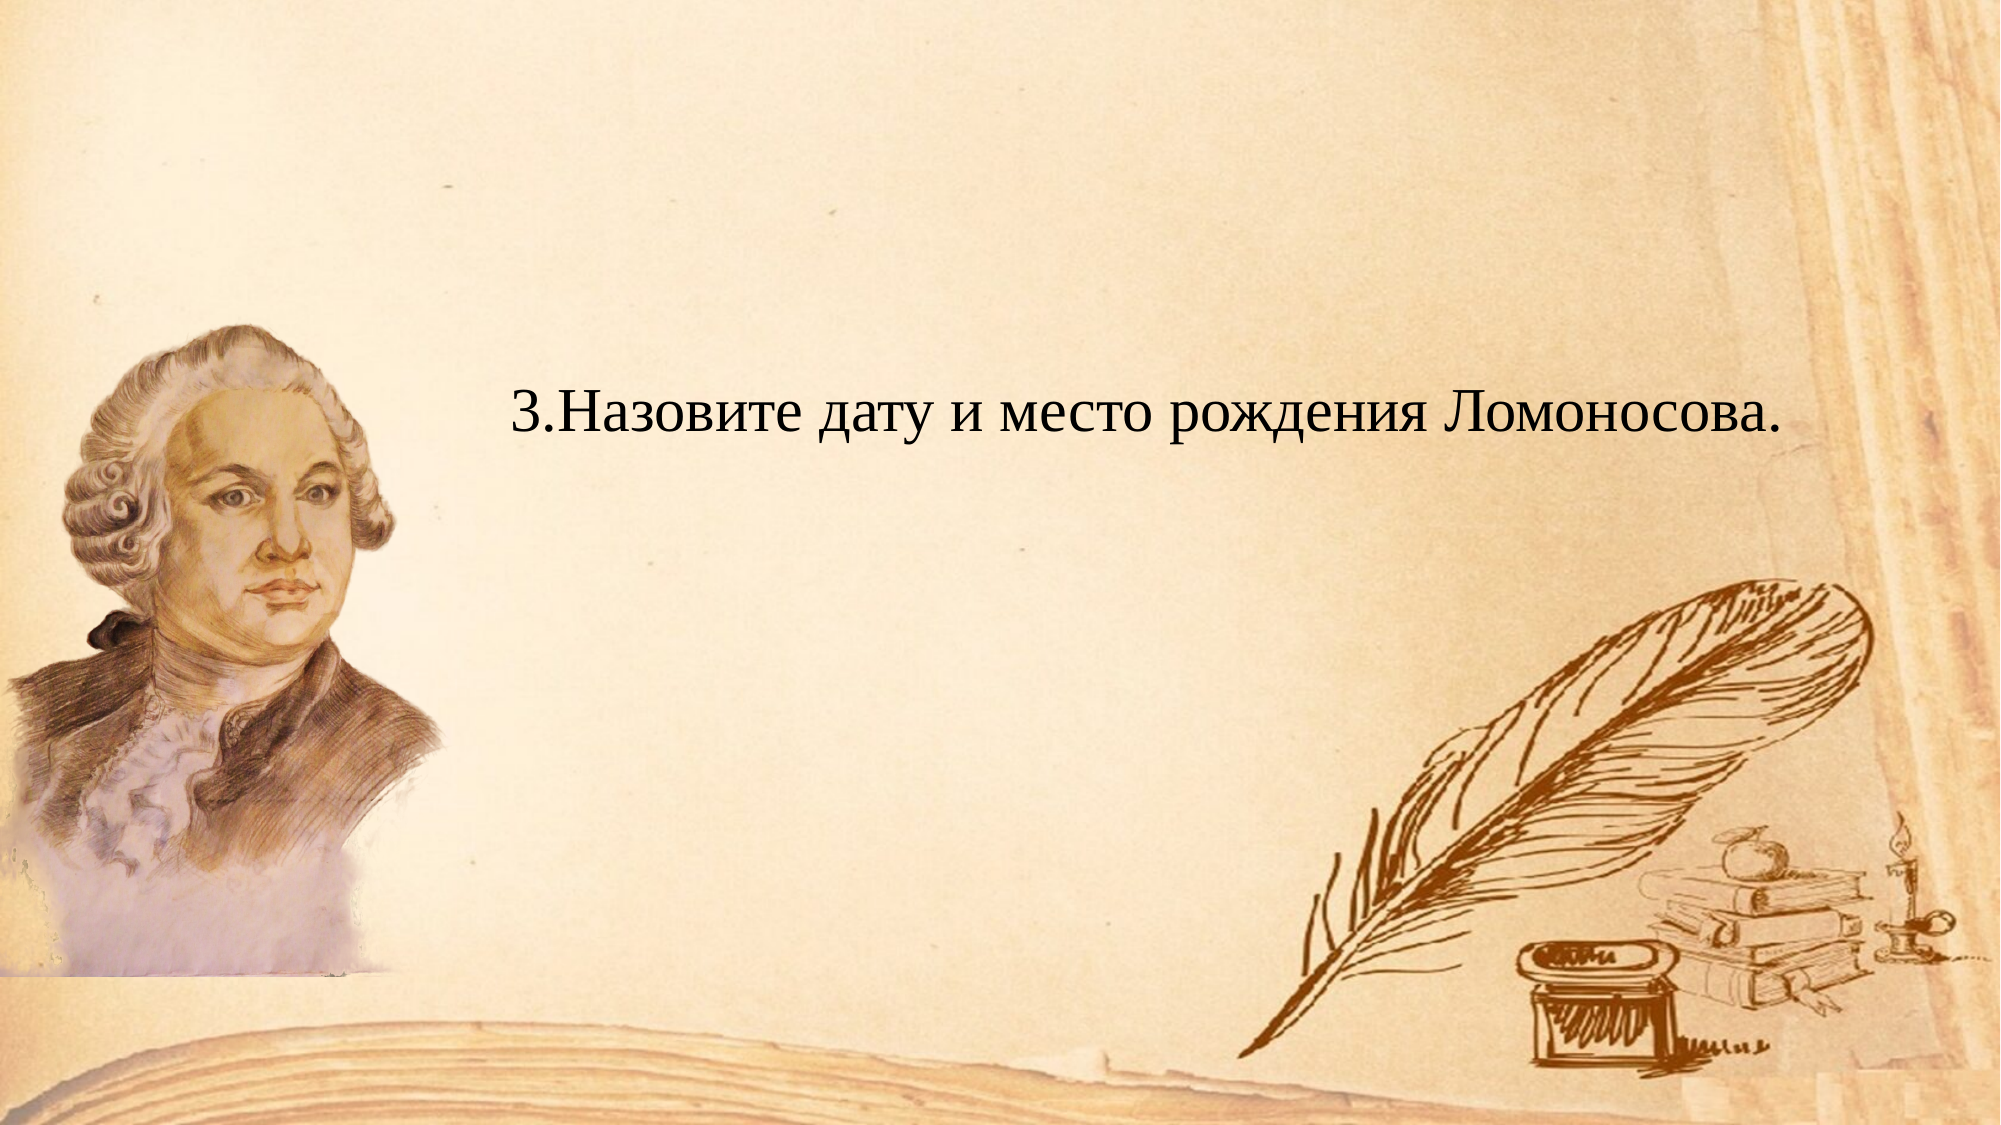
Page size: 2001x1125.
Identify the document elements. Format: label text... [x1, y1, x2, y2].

picture [0, 0, 2001, 1125]
title 3.Назовите дату и место рождения Ломоносова. [447, 153, 1848, 660]
